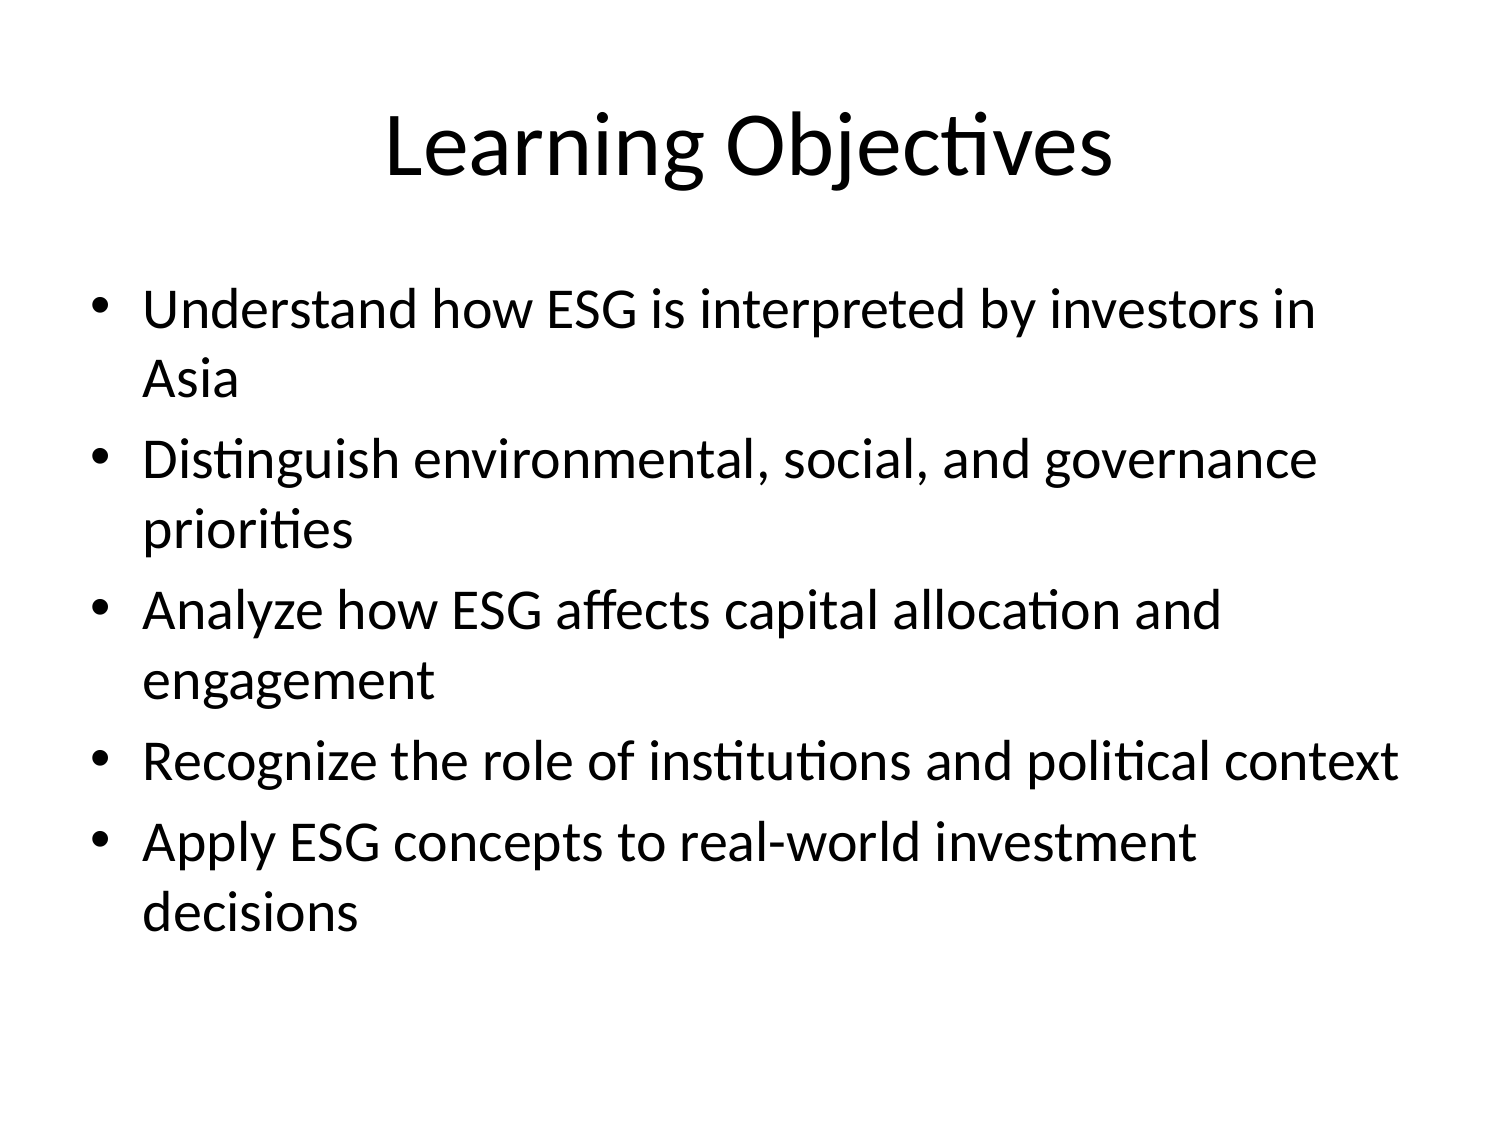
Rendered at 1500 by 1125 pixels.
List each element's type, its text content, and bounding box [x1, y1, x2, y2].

title Learning Objectives [75, 45, 1425, 233]
list Understand how ESG is interpreted by investors in Asia Distinguish environmental, social, and governance priorities Analyze how ESG affects capital allocation and engagement Recognize the role of institutions and political context Apply ESG concepts to real-world investment decisions [75, 262, 1425, 1005]
